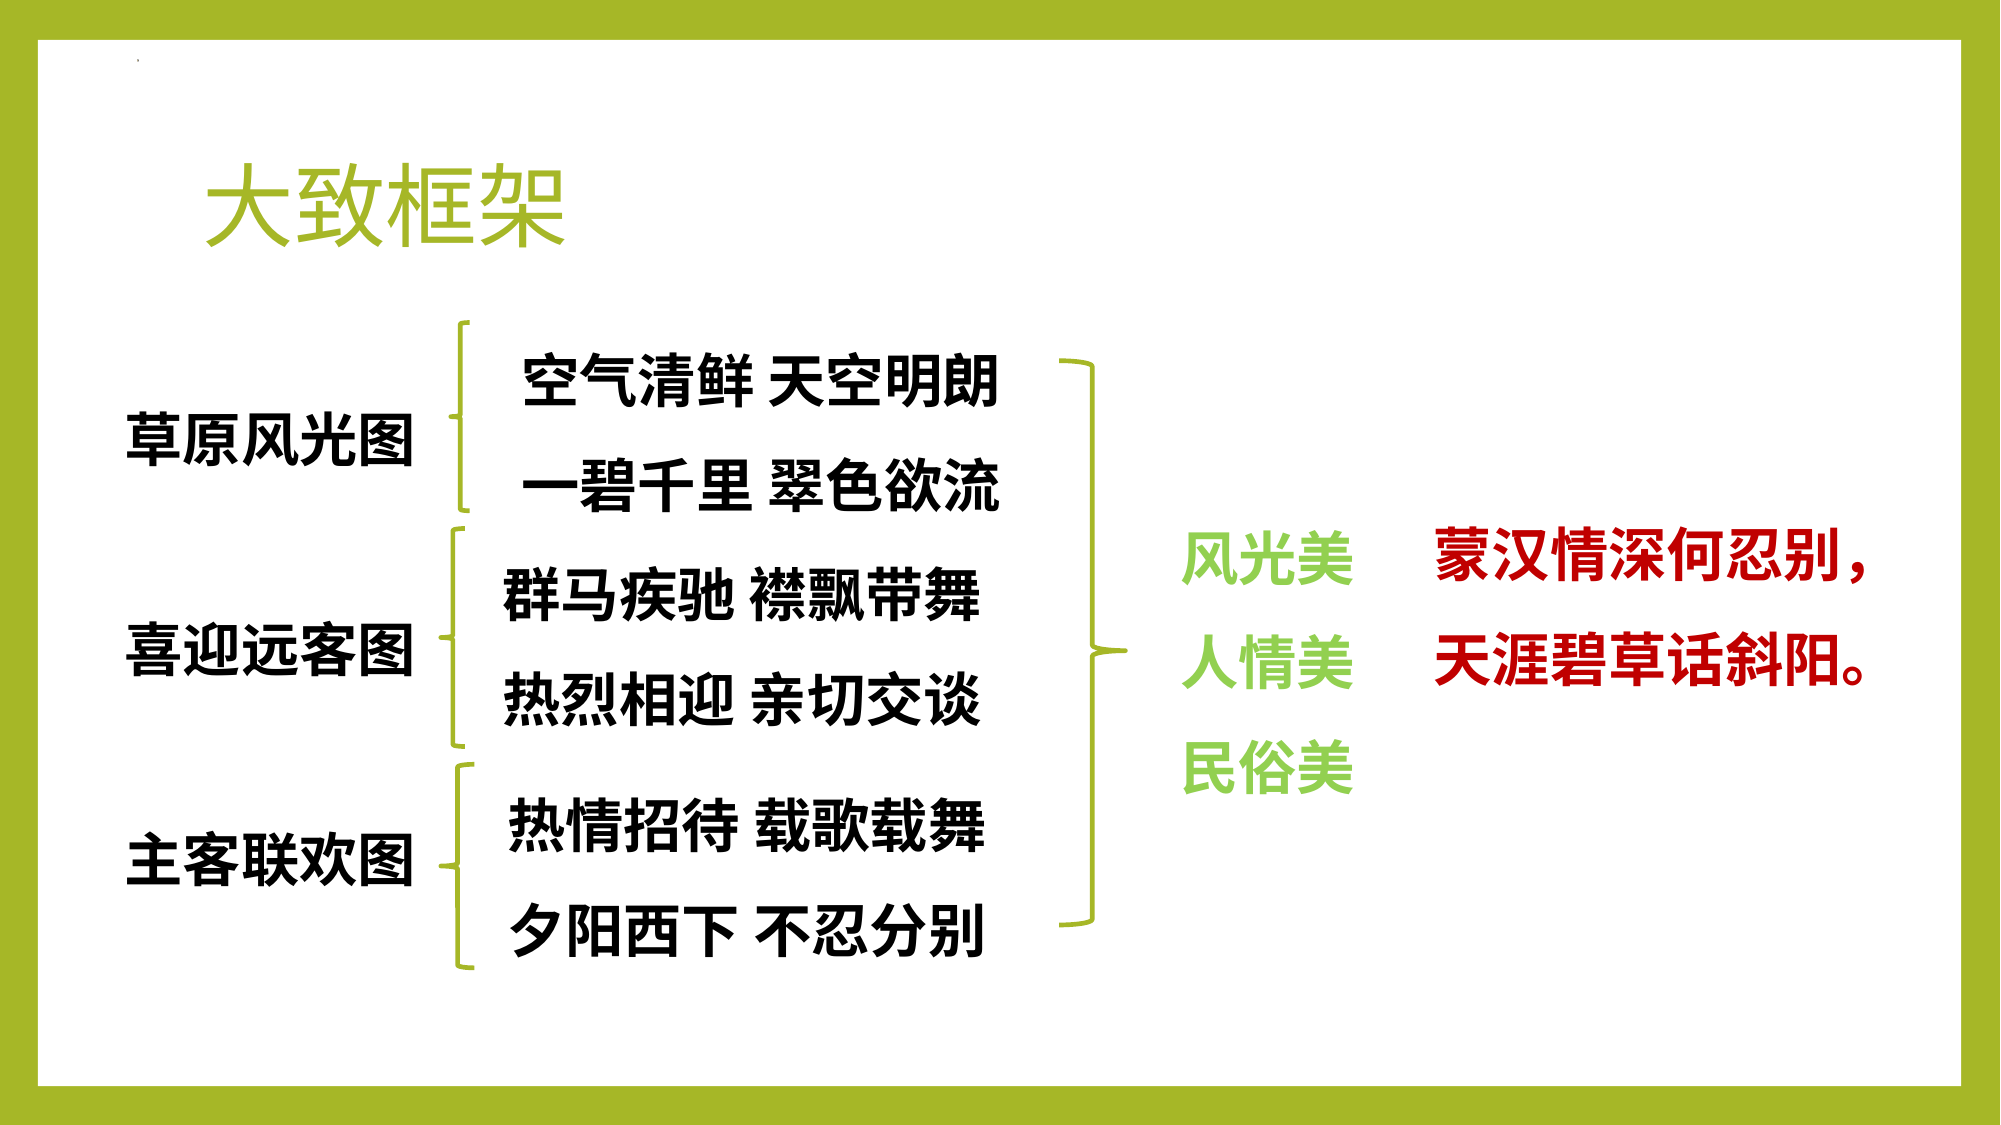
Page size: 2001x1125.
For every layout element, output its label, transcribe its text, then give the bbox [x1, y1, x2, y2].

text_box 蒙汉情深何忍别， 天涯碧草话斜阳。 [1418, 476, 1998, 701]
text_box 群马疾驰 襟飘带舞 热烈相迎 亲切交谈 [487, 515, 1070, 741]
text_box 风光美 人情美 民俗美 [1165, 479, 1419, 809]
text_box [439, 527, 465, 748]
text_box [1059, 364, 1127, 926]
text_box 草原风光图 喜迎远客图 主客联欢图 [109, 360, 451, 1006]
text_box [450, 321, 470, 512]
title 大致框架 [187, 99, 1808, 323]
text_box [440, 763, 475, 969]
text_box 热情招待 载歌载舞 夕阳西下 不忍分别 [492, 746, 1046, 972]
text_box 空气清鲜 天空明朗 一碧千里 翠色欲流 [506, 302, 1092, 527]
